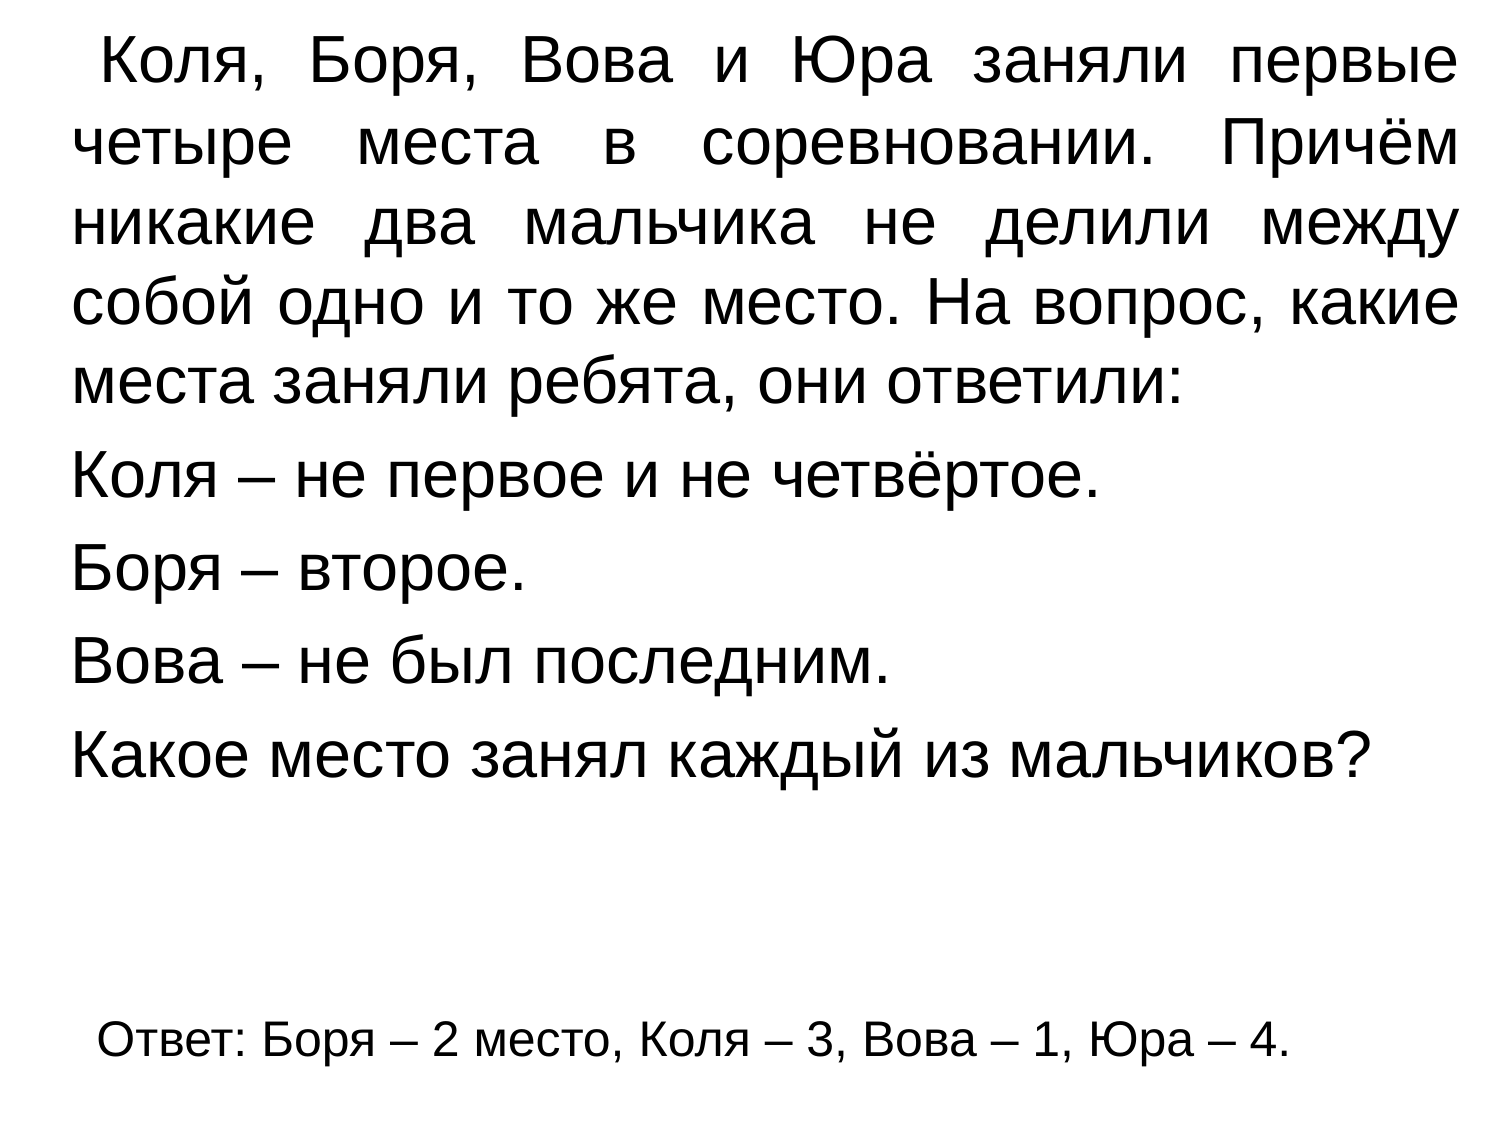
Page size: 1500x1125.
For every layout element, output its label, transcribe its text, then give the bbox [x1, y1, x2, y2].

list Коля, Боря, Вова и Юра заняли первые четыре места в соревновании. Причём никакие два мальчика не делили между собой одно и то же место. На вопрос, какие места заняли ребята, они ответили: Коля – не первое и не четвёртое. Боря – второе. Вова – не был последним. Какое место занял каждый из мальчиков? [0, 0, 1477, 988]
text_box Ответ: Боря – 2 место, Коля – 3, Вова – 1, Юра – 4. [81, 999, 1308, 1075]
